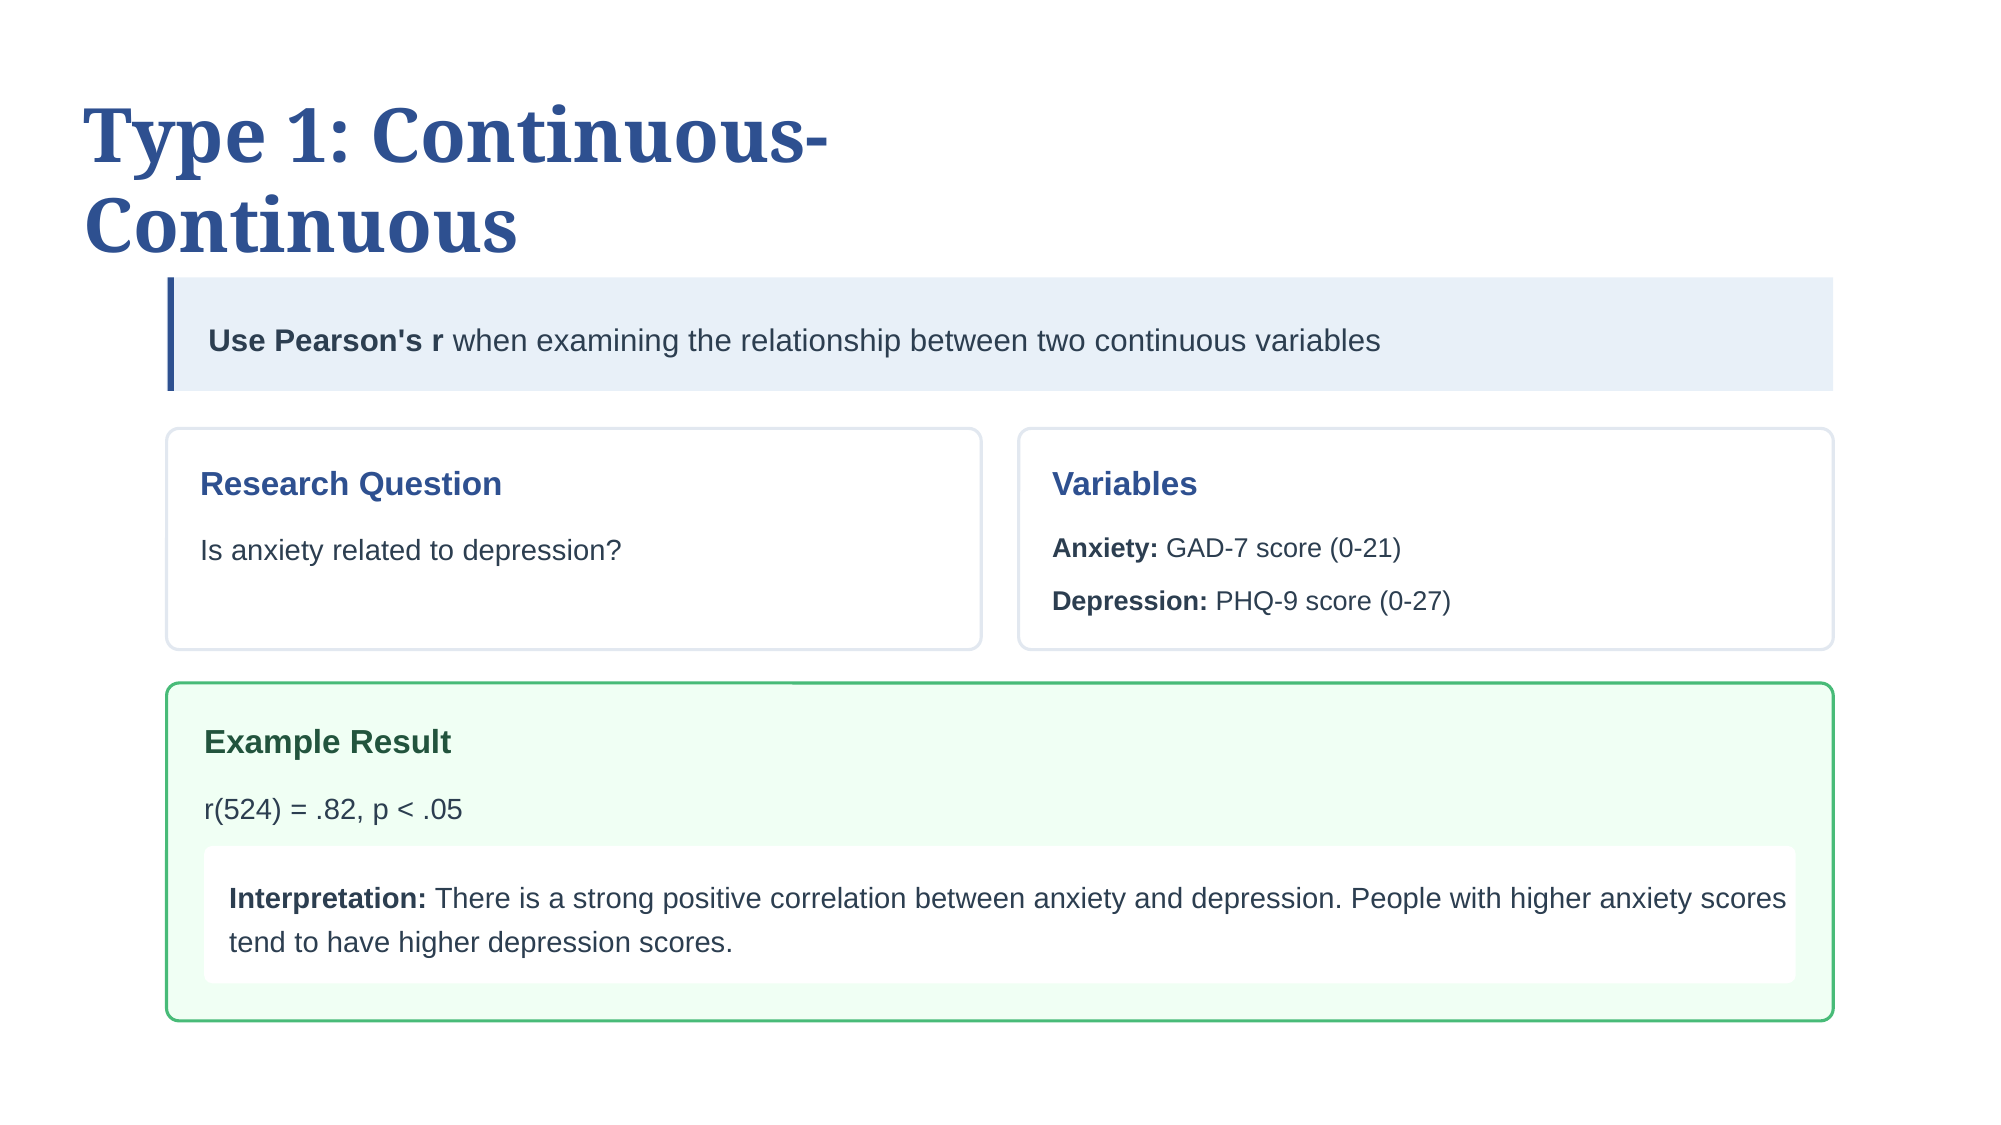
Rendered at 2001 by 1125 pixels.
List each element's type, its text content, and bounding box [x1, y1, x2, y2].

text_box [166, 277, 170, 391]
text_box Variables [1052, 461, 1815, 502]
text_box [166, 682, 1834, 1021]
text_box r(524) = .82, p < .05 [204, 781, 1828, 826]
text_box [171, 277, 1834, 391]
text_box Interpretation: There is a strong positive correlation between anxiety and depression. People with higher anxiety scores tend to have higher depression scores. [229, 870, 1802, 959]
text_box Depression: PHQ-9 score (0-27) [1052, 575, 1815, 617]
text_box Anxiety: GAD-7 score (0-21) [1052, 522, 1815, 564]
text_box Research Question [199, 461, 963, 502]
text_box Type 1: Continuous-Continuous [83, 87, 1129, 178]
text_box Is anxiety related to depression? [199, 522, 963, 567]
text_box [204, 845, 1796, 984]
text_box Example Result [204, 720, 1828, 761]
text_box [1018, 428, 1834, 650]
text_box [166, 428, 982, 650]
text_box Use Pearson's r when examining the relationship between two continuous variables [208, 310, 1832, 358]
